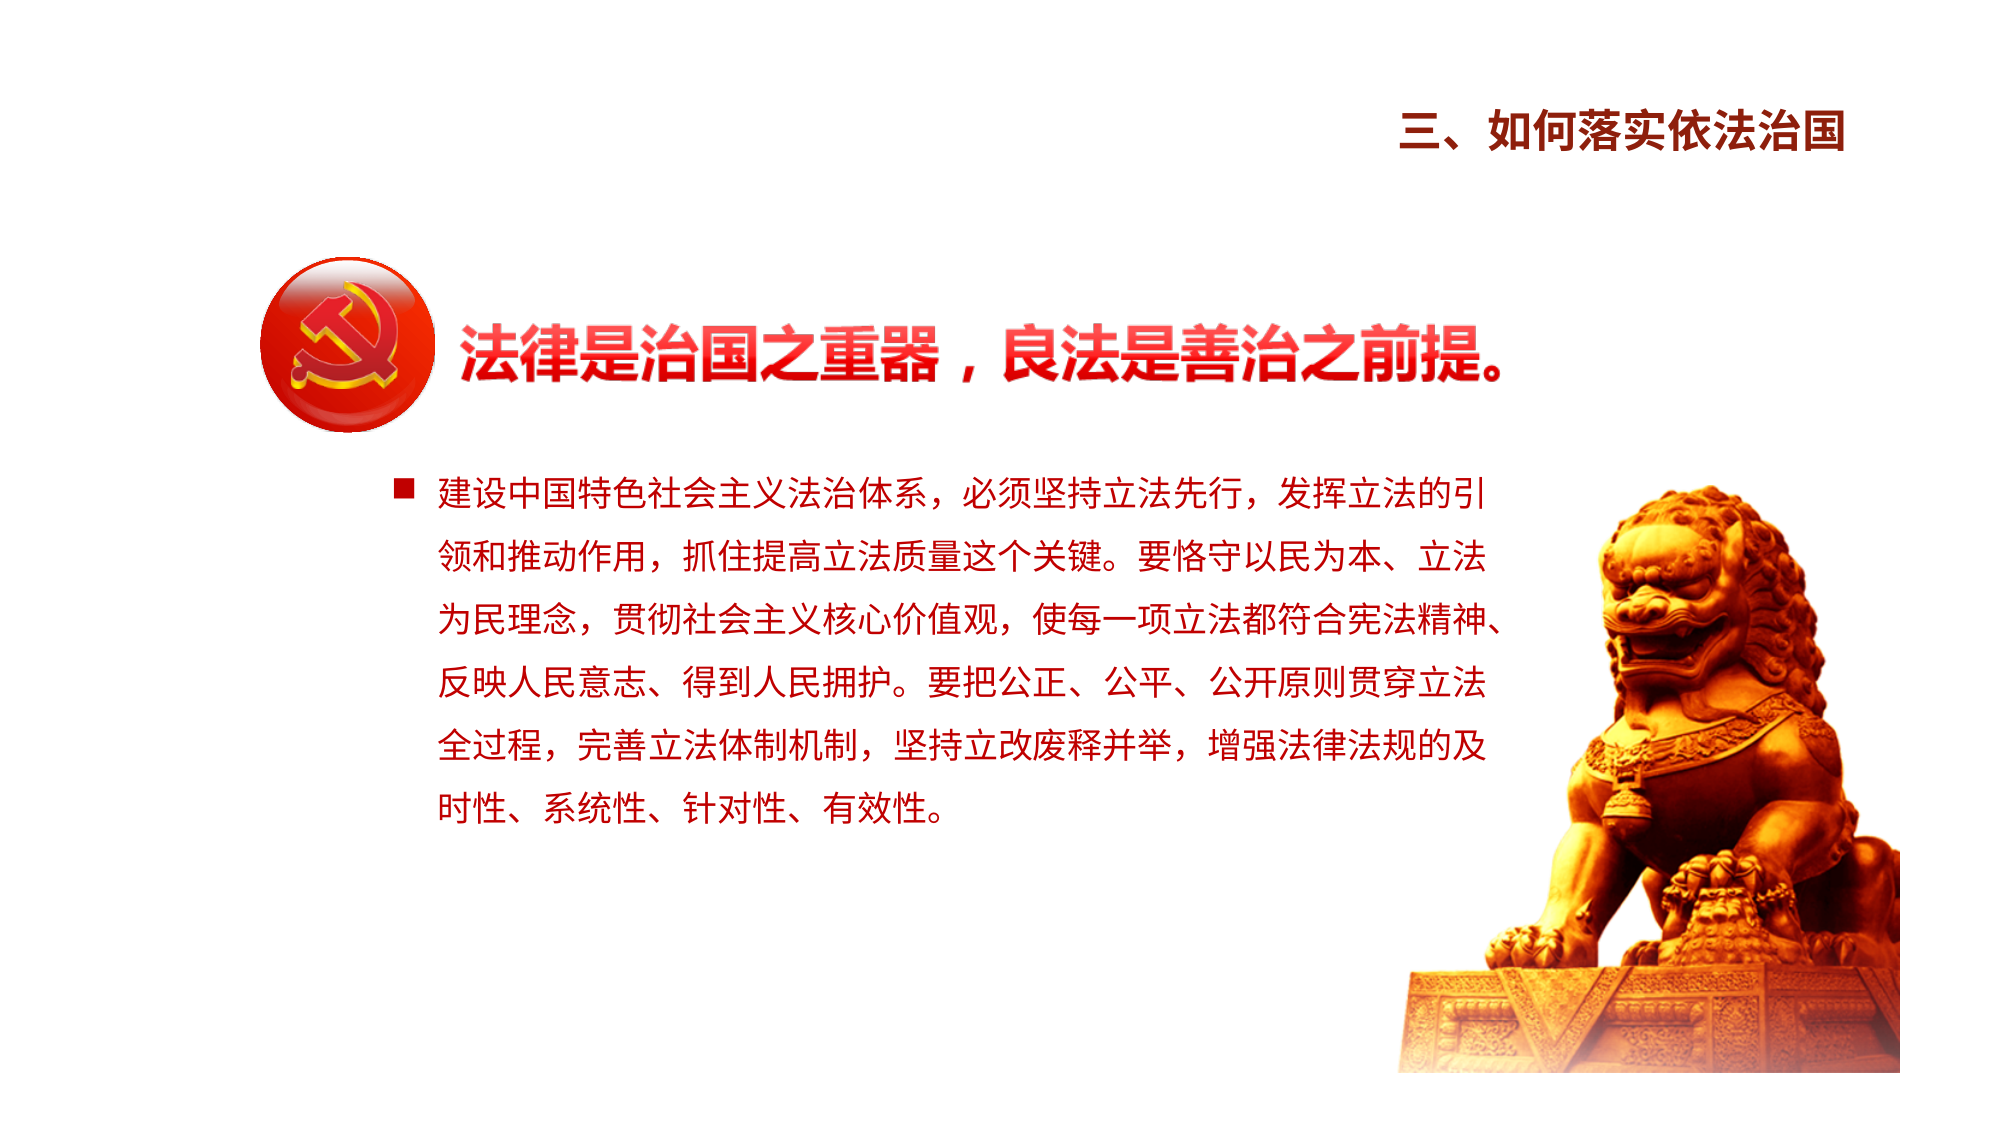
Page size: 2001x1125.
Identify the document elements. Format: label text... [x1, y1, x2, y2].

picture [1396, 485, 1900, 1073]
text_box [260, 257, 435, 433]
text_box 建设中国特色社会主义法治体系，必须坚持立法先行，发挥立法的引领和推动作用，抓住提高立法质量这个关键。要恪守以民为本、立法为民理念，贯彻社会主义核心价值观，使每一项立法都符合宪法精神、反映人民意志、得到人民拥护。要把公正、公平、公开原则贯穿立法全过程，完善立法体制机制，坚持立改废释并举，增强法律法规的及时性、系统性、针对性、有效性。 [376, 443, 1508, 836]
picture [422, 297, 1674, 400]
text_box 三、如何落实依法治国 [1351, 94, 1894, 164]
